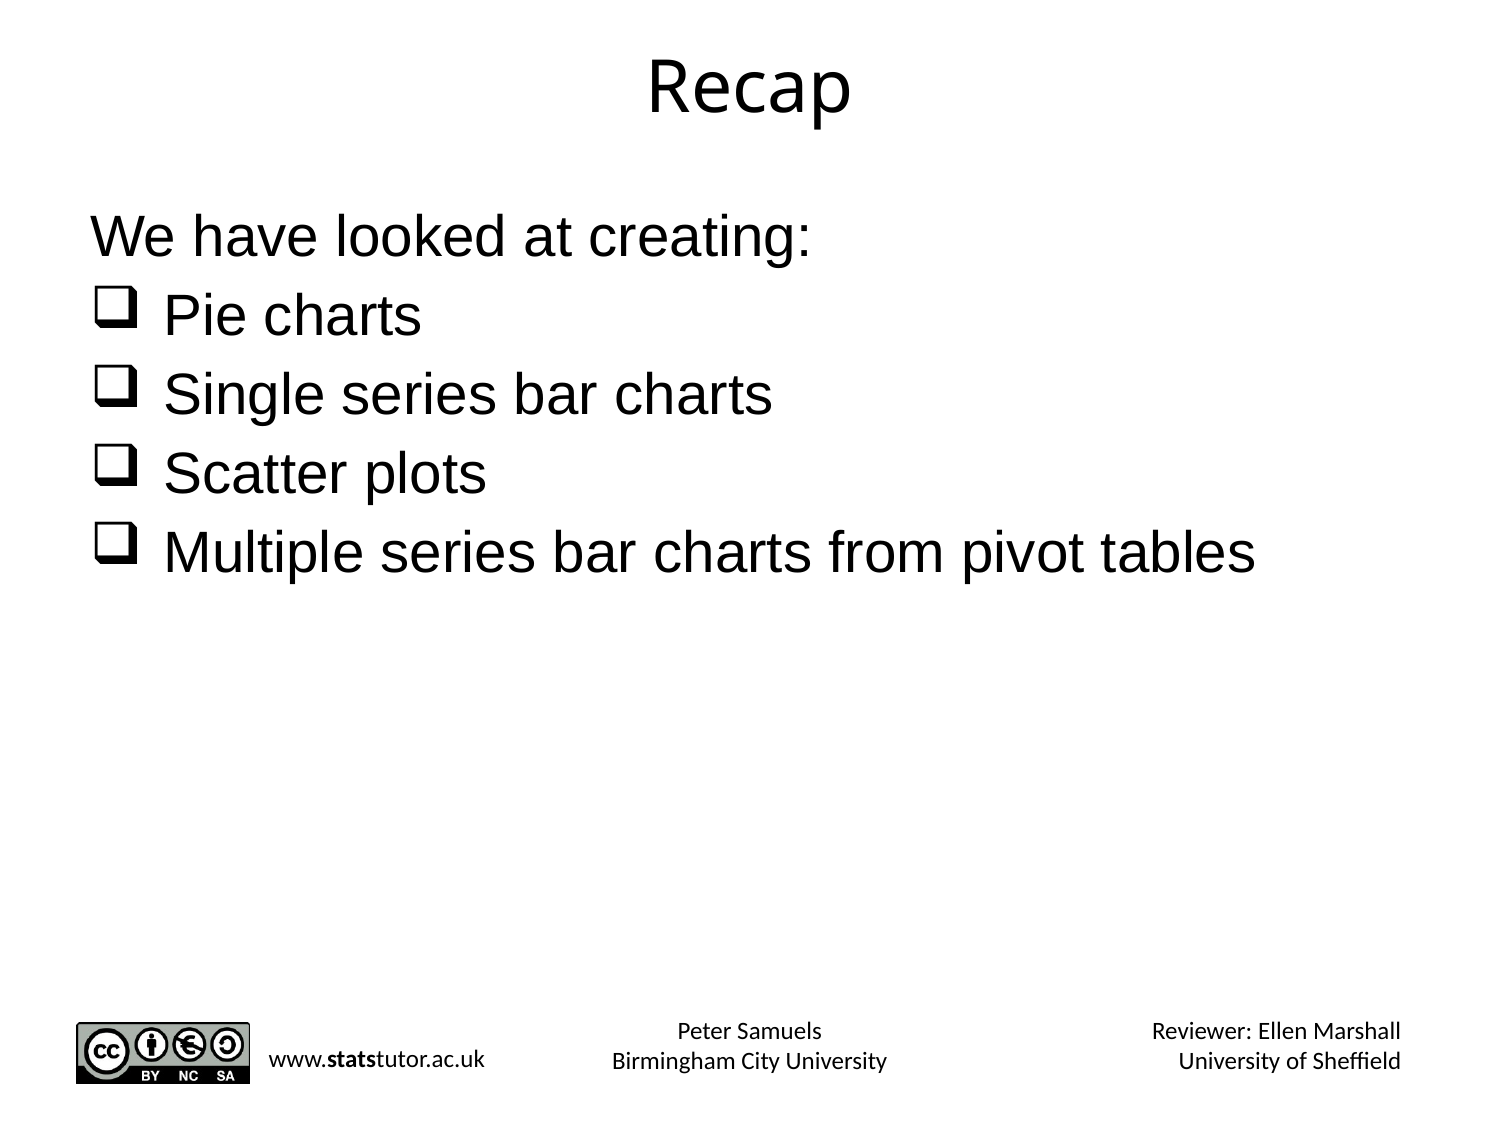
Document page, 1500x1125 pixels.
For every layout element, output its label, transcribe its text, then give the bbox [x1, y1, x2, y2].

text_box Peter Samuels Birmingham City University [549, 1007, 951, 1083]
list We have looked at creating: Pie charts Single series bar charts Scatter plots Multiple series bar charts from pivot tables [75, 196, 1425, 776]
title Recap [75, 30, 1425, 135]
text_box Reviewer: Ellen Marshall University of Sheffield [1038, 1007, 1417, 1083]
picture [76, 1022, 251, 1084]
text_box www.statstutor.ac.uk [254, 1035, 550, 1080]
